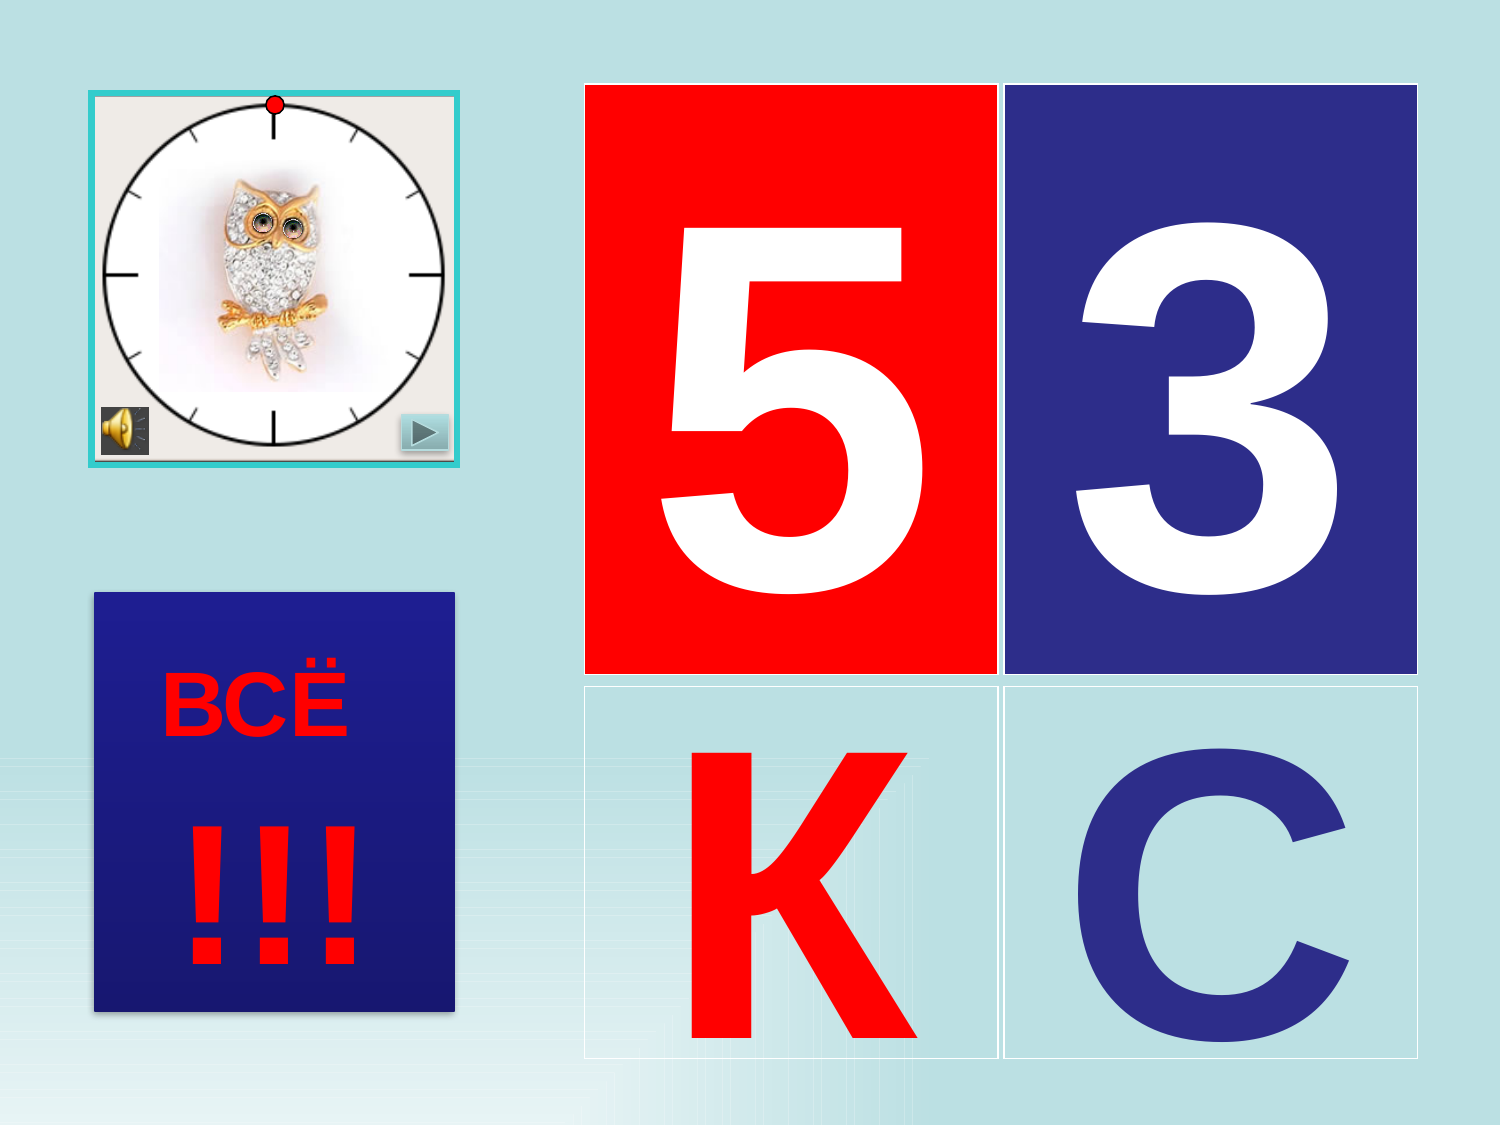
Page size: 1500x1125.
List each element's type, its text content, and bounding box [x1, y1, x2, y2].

picture [95, 96, 454, 462]
text_box 5 [584, 84, 999, 675]
text_box К [584, 686, 998, 1059]
text_box С [1004, 686, 1418, 1059]
text_box ВСЁ !!! [94, 592, 455, 1012]
text_box 3 [1004, 84, 1418, 675]
